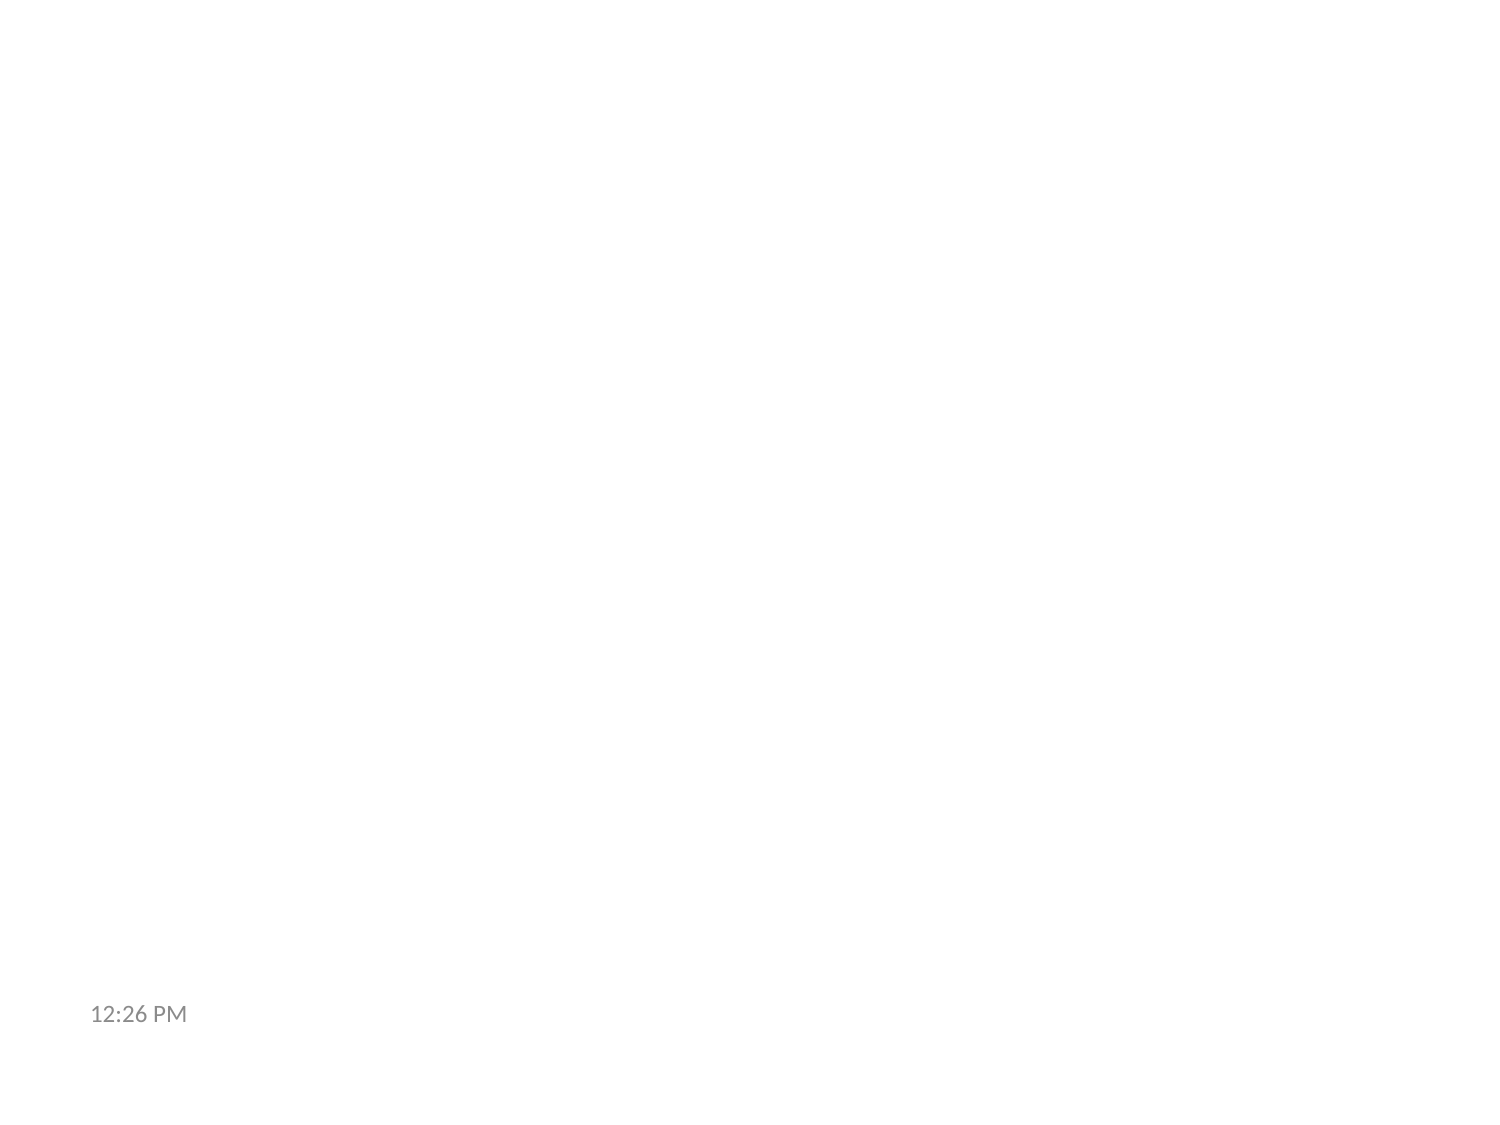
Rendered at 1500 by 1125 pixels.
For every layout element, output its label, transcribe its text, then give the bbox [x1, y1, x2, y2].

text_box 3:35 PM [75, 982, 425, 1043]
